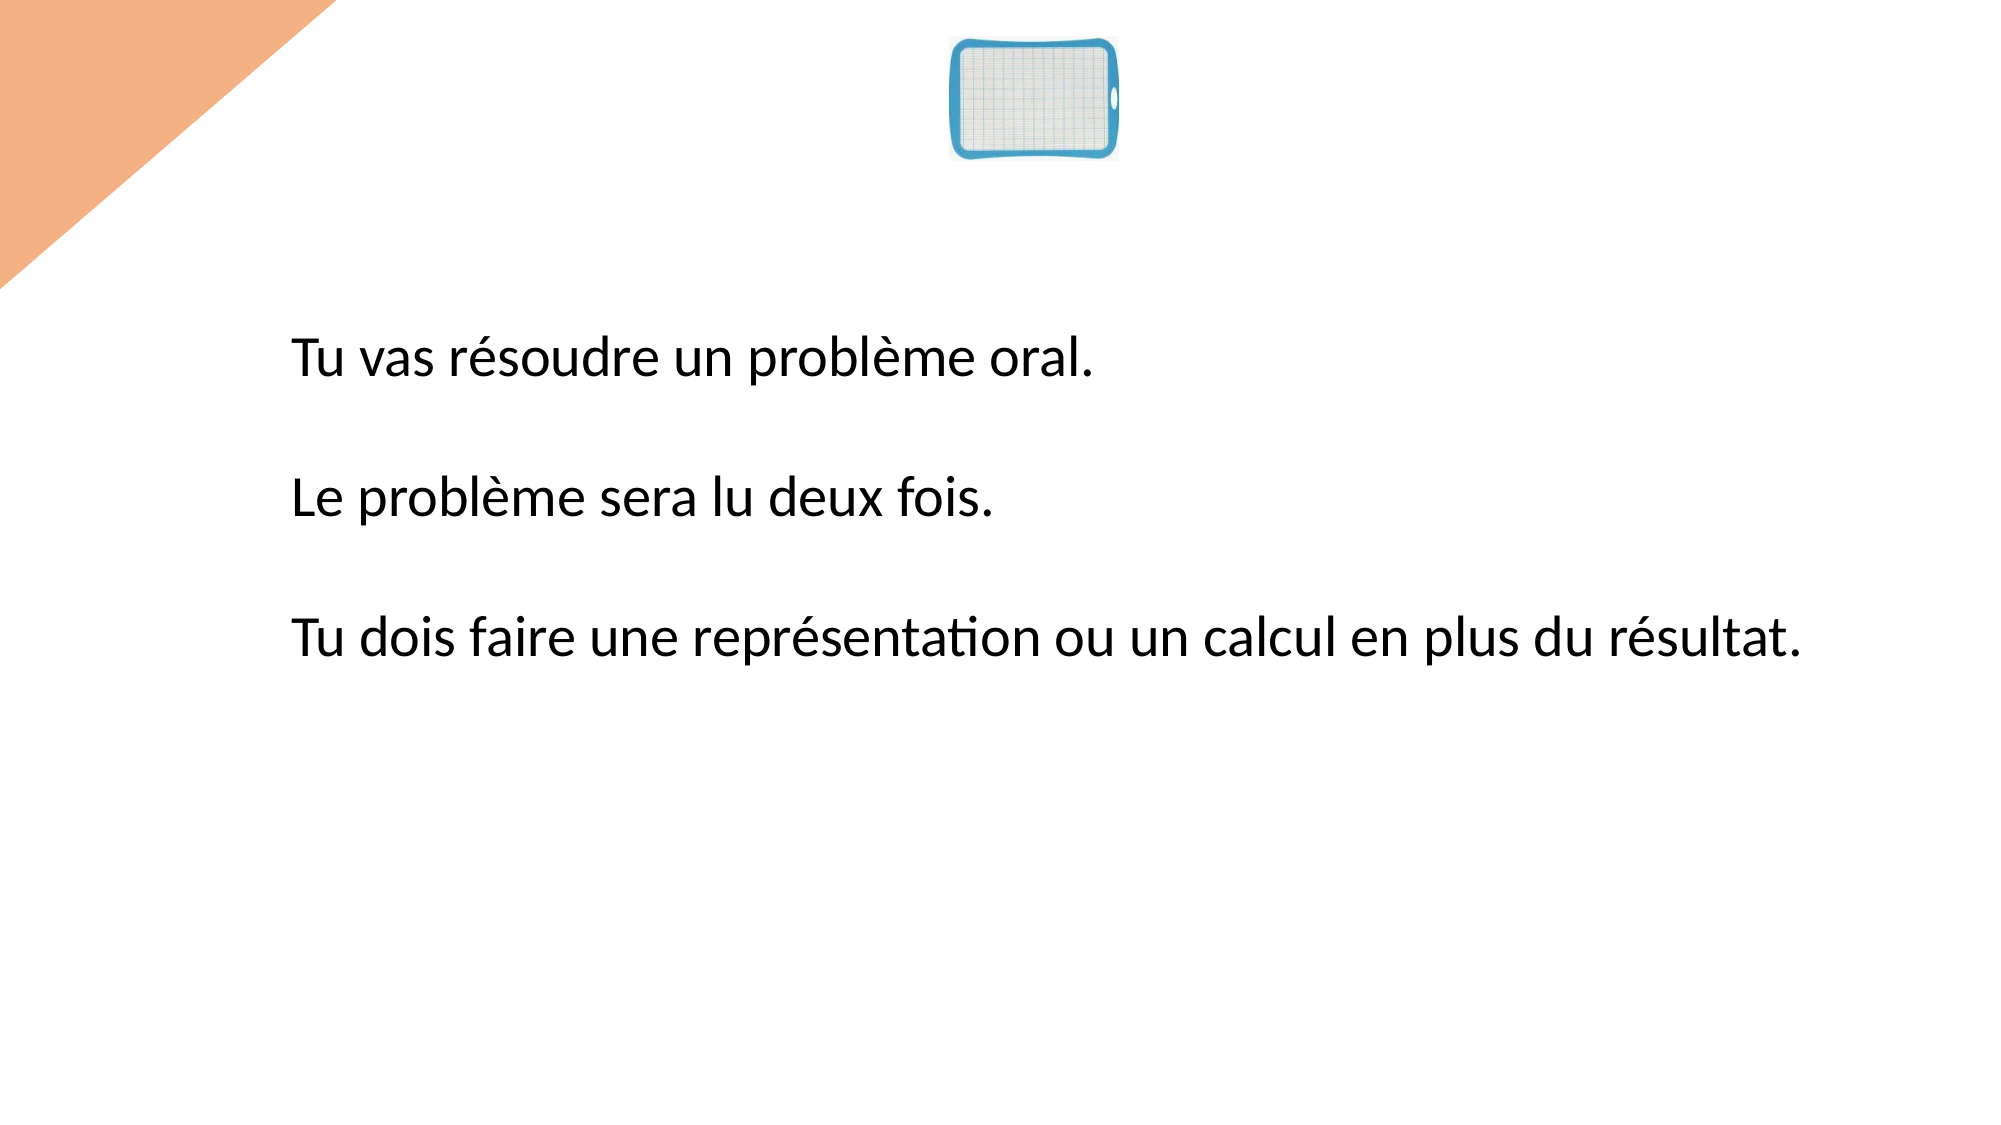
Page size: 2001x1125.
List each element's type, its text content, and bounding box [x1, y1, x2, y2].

text_box Tu vas résoudre un problème oral. Le problème sera lu deux fois. Tu dois faire une représentation ou un calcul en plus du résultat. [276, 310, 1848, 676]
text_box [0, 0, 337, 290]
picture [948, 36, 1120, 161]
